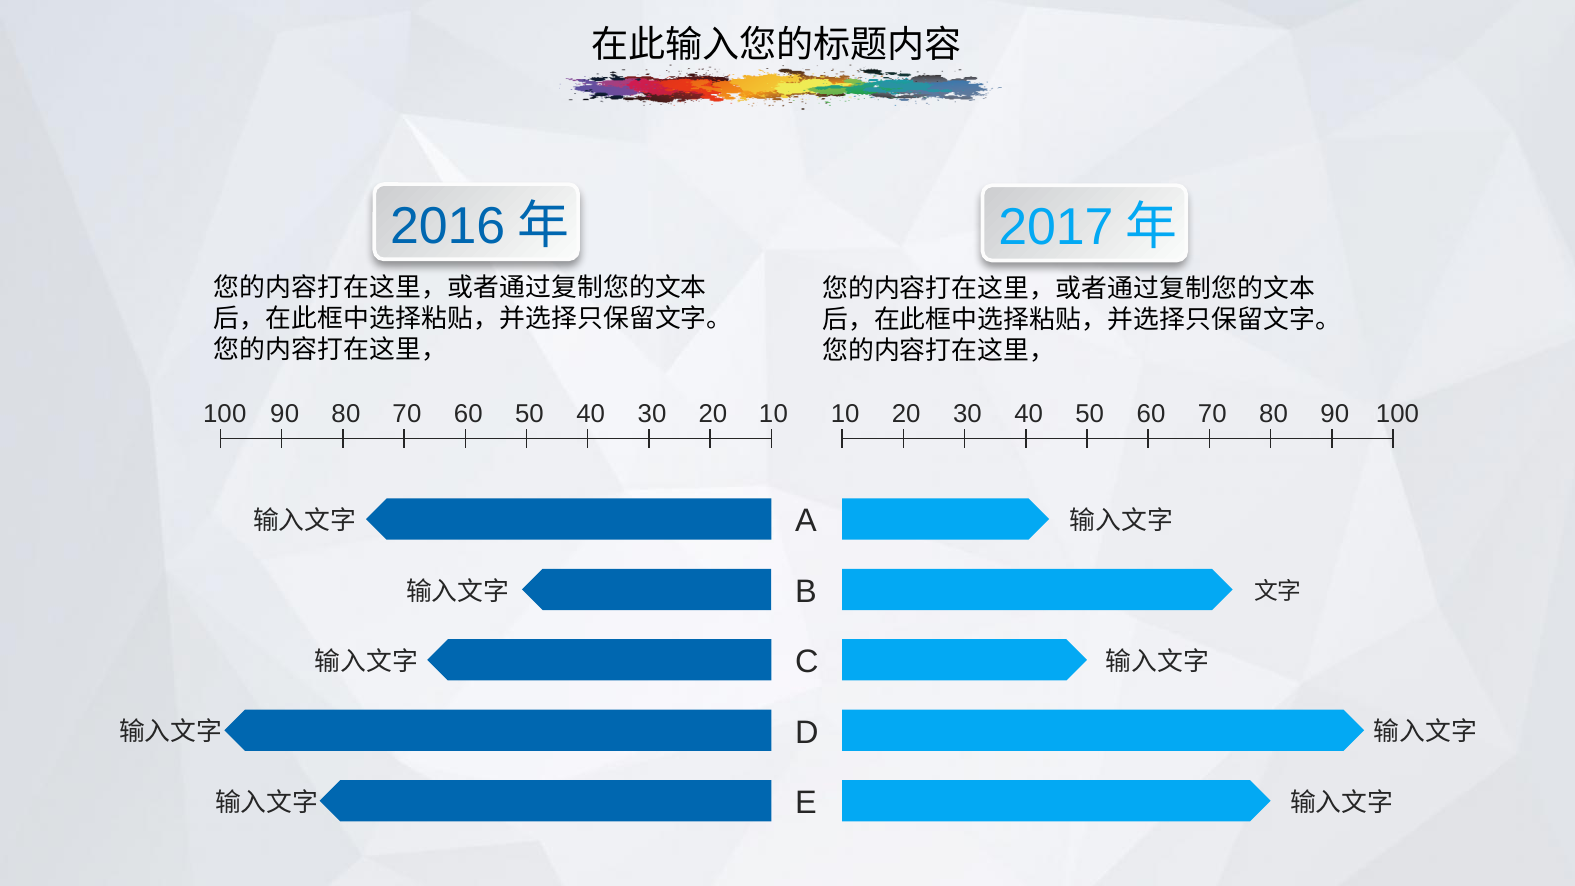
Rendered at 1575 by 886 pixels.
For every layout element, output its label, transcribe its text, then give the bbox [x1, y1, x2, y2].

text_box [840, 637, 1090, 683]
text_box 30 [941, 391, 994, 427]
text_box 50 [1063, 391, 1117, 427]
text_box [374, 183, 581, 264]
text_box E [783, 775, 829, 826]
text_box 输入文字 [1278, 779, 1406, 823]
text_box [522, 566, 774, 613]
text_box [840, 707, 1362, 754]
text_box [840, 777, 1273, 824]
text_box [220, 429, 772, 448]
text_box 输入文字 [107, 708, 236, 751]
text_box [331, 777, 774, 824]
text_box 10 [747, 391, 800, 434]
text_box 输入文字 [241, 497, 369, 541]
text_box [840, 496, 1052, 542]
text_box 40 [564, 391, 618, 427]
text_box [982, 185, 1189, 265]
text_box 您的内容打在这里，或者通过复制您的文本后，在此框中选择粘贴，并选择只保留文字。您的内容打在这里， [807, 264, 1380, 372]
text_box 输入文字 [303, 638, 431, 682]
text_box 90 [259, 391, 311, 427]
text_box 文字 [1242, 569, 1314, 610]
text_box 10 [819, 391, 872, 434]
text_box 70 [380, 391, 434, 427]
text_box 输入文字 [394, 568, 522, 612]
text_box 40 [1002, 391, 1056, 427]
text_box B [783, 563, 829, 615]
text_box 30 [625, 391, 679, 427]
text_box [841, 429, 1394, 448]
picture [0, 0, 1575, 886]
text_box [431, 637, 774, 683]
text_box [840, 566, 1235, 613]
text_box 输入文字 [203, 779, 331, 823]
text_box 100 [191, 391, 259, 434]
text_box 输入文字 [1057, 497, 1186, 541]
text_box 50 [503, 391, 556, 427]
text_box 您的内容打在这里，或者通过复制您的文本后，在此框中选择粘贴，并选择只保留文字。您的内容打在这里， [199, 262, 772, 371]
text_box 20 [880, 391, 933, 427]
text_box 80 [319, 391, 373, 427]
text_box 70 [1186, 391, 1239, 427]
text_box [369, 496, 774, 542]
text_box [236, 707, 774, 754]
text_box 60 [1125, 391, 1178, 427]
text_box 60 [442, 391, 495, 427]
text_box 输入文字 [1362, 708, 1490, 751]
text_box 90 [1308, 391, 1362, 427]
text_box 输入文字 [1093, 638, 1222, 682]
text_box C [783, 634, 831, 685]
text_box 100 [1364, 391, 1432, 434]
text_box 20 [686, 391, 740, 427]
text_box A [783, 493, 829, 544]
text_box D [783, 704, 831, 756]
text_box 在此输入您的标题内容 [580, 14, 988, 61]
text_box 80 [1247, 391, 1301, 427]
